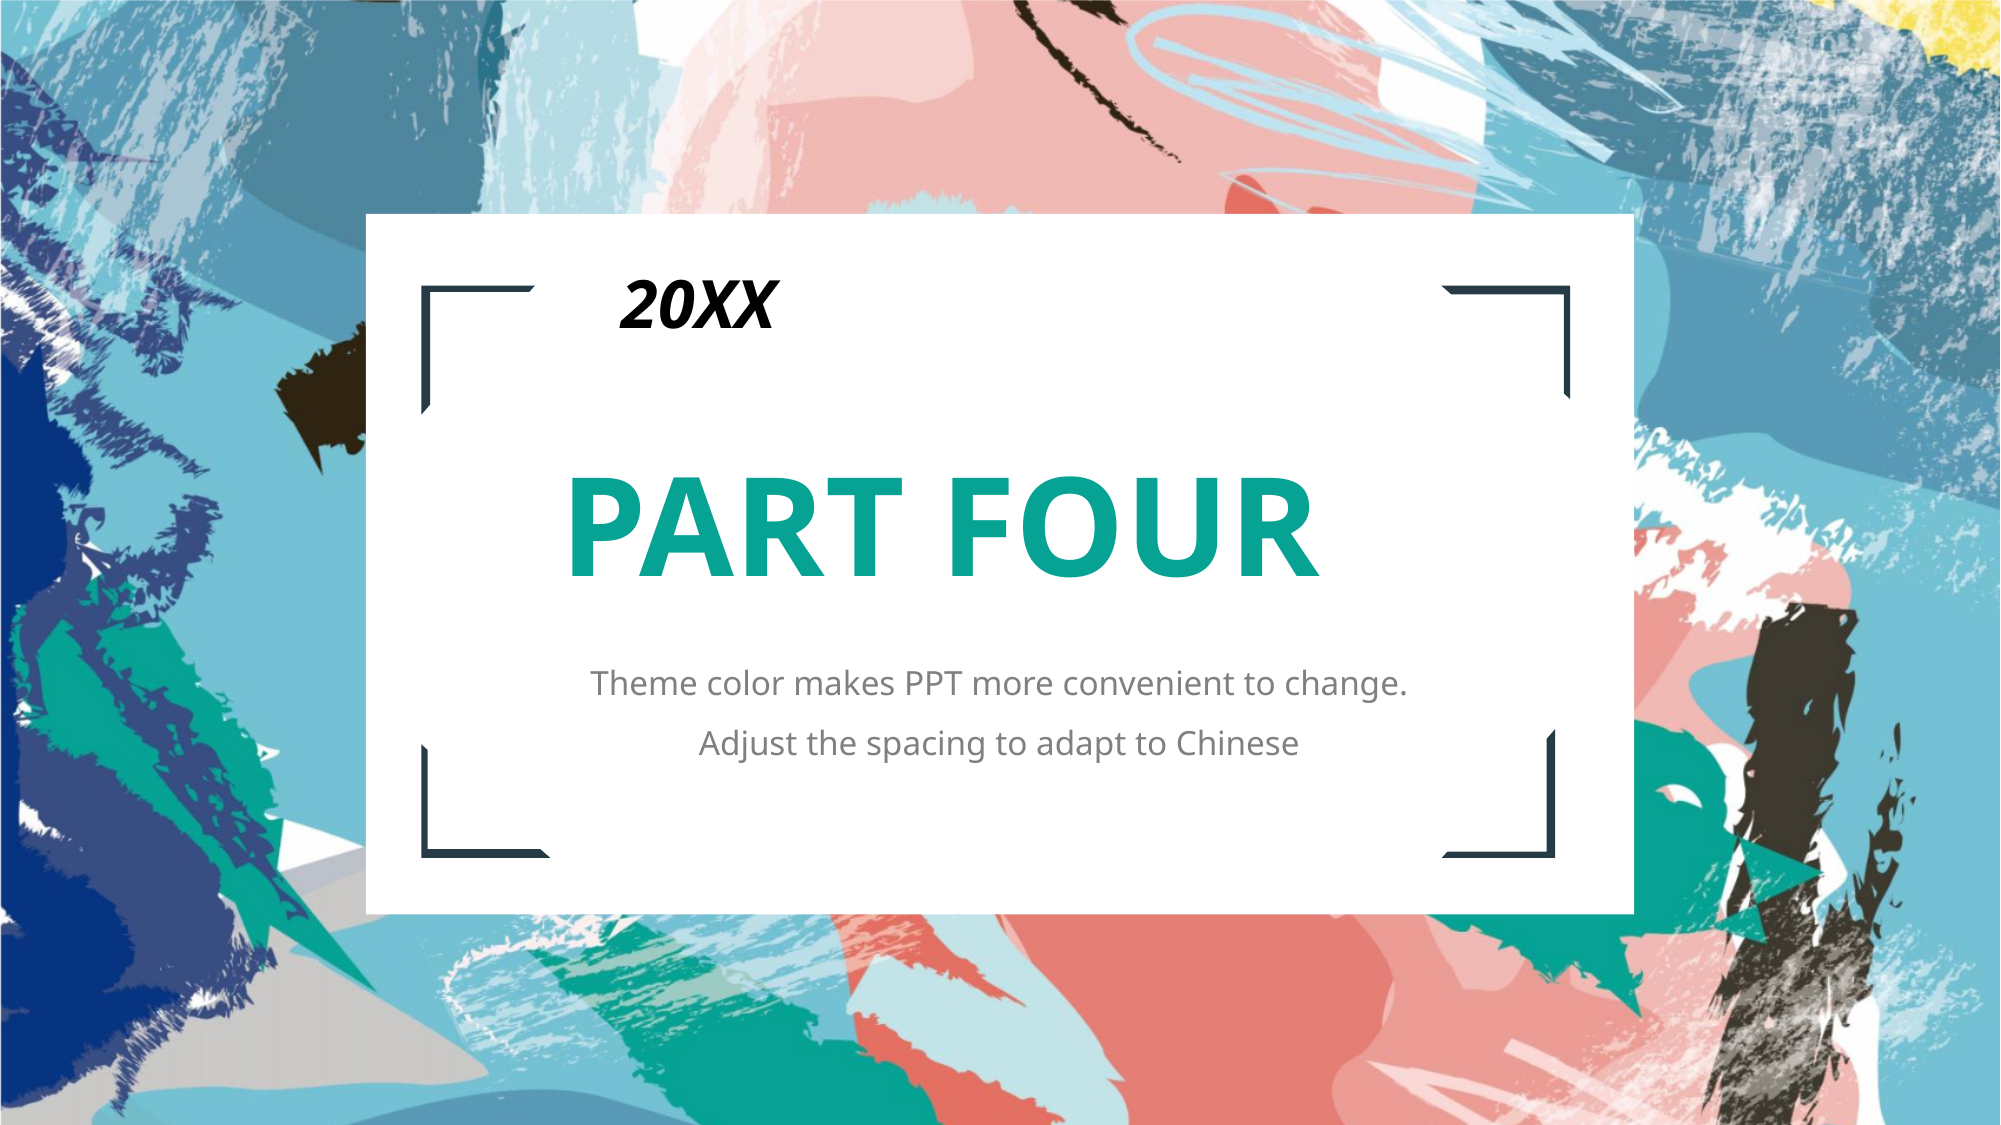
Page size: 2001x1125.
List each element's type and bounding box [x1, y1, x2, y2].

text_box [1565, 213, 1635, 916]
text_box [421, 285, 435, 415]
text_box [1565, 285, 1571, 400]
text_box [365, 213, 435, 916]
picture [3, 0, 2000, 1125]
text_box [421, 744, 435, 858]
